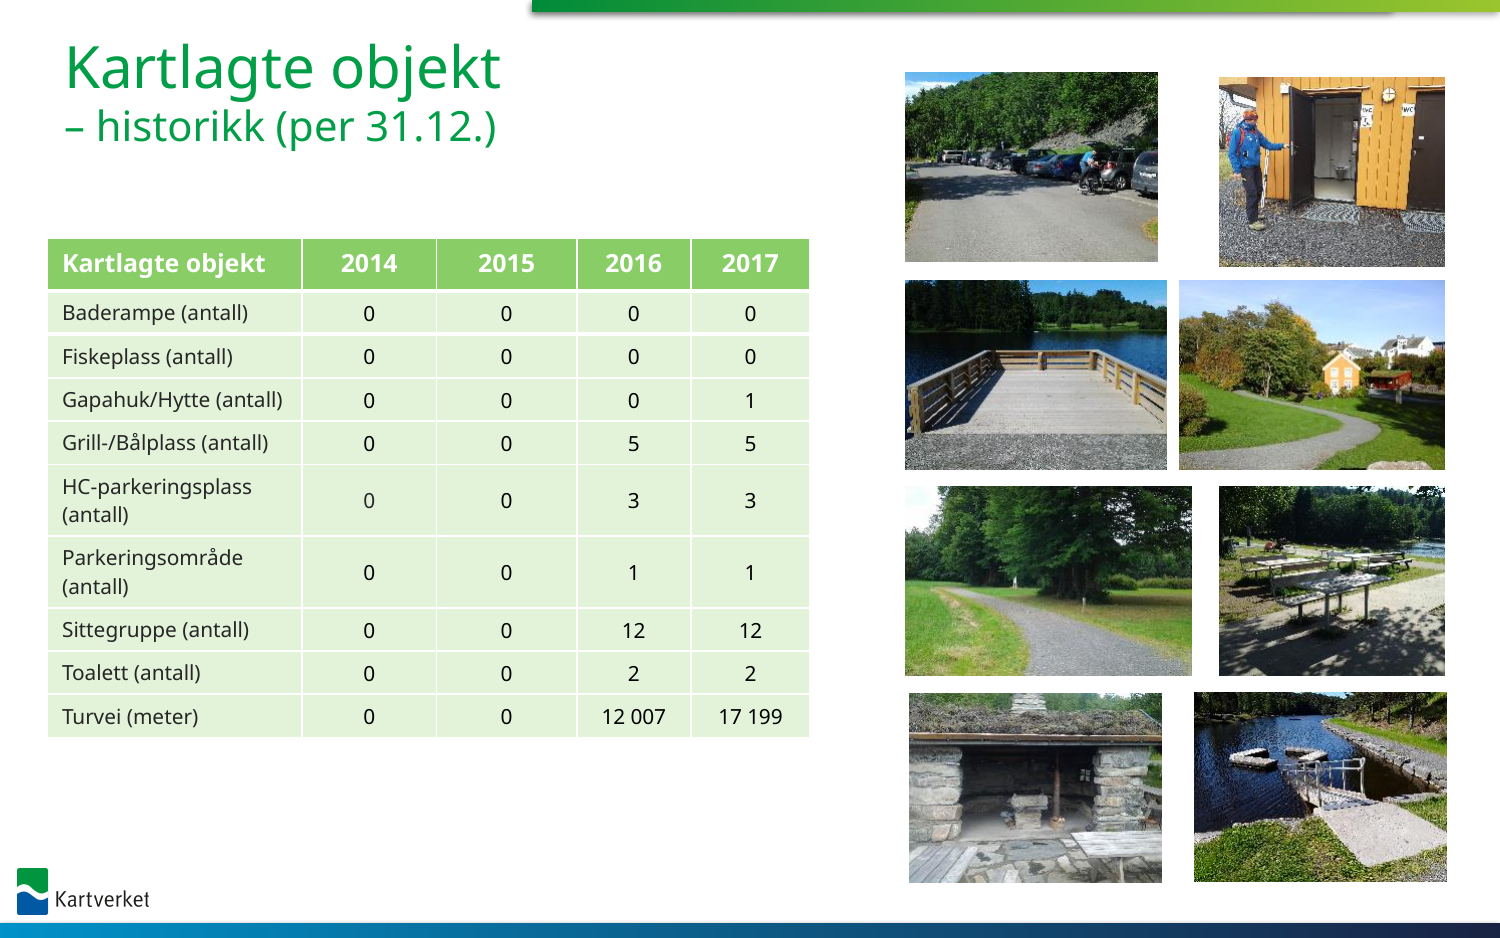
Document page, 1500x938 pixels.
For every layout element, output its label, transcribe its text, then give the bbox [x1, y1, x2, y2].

table_cell 0 [437, 465, 576, 535]
table_cell Turvei (meter) [48, 695, 301, 737]
table_cell Sittegruppe (antall) [48, 609, 301, 650]
table_cell 0 [437, 652, 576, 693]
table_cell 1 [692, 537, 809, 607]
table_cell Toalett (antall) [48, 652, 301, 693]
table_cell 12 007 [578, 695, 690, 737]
table_cell 1 [578, 537, 690, 607]
picture [1194, 692, 1448, 882]
table_cell 1 [692, 379, 809, 420]
table_cell 0 [303, 609, 436, 650]
table_cell 0 [303, 537, 436, 607]
table_cell Baderampe (antall) [48, 293, 301, 332]
table_cell 0 [303, 652, 436, 693]
table_cell 12 [692, 609, 809, 650]
table_header Kartlagte objekt [48, 239, 301, 289]
table_cell 3 [692, 465, 809, 535]
table_cell 0 [437, 609, 576, 650]
picture [1219, 77, 1445, 267]
table_cell 5 [578, 422, 690, 464]
table_cell 0 [303, 336, 436, 377]
table_cell 2 [692, 652, 809, 693]
table_cell 0 [578, 293, 690, 332]
table_cell 0 [437, 537, 576, 607]
table_cell Gapahuk/Hytte (antall) [48, 379, 301, 420]
table_header 2014 [303, 239, 436, 289]
table_cell Fiskeplass (antall) [48, 336, 301, 377]
table_cell 12 [578, 609, 690, 650]
table_cell 0 [303, 293, 436, 332]
table_cell 5 [692, 422, 809, 464]
table_header 2015 [437, 239, 576, 289]
table_cell Parkeringsområde (antall) [48, 537, 301, 607]
picture [905, 486, 1193, 676]
table_cell 0 [303, 422, 436, 464]
table_cell 0 [437, 336, 576, 377]
table_cell 0 [437, 422, 576, 464]
table_cell 0 [303, 465, 436, 535]
picture [1179, 280, 1445, 470]
table_cell 0 [437, 293, 576, 332]
table_cell Grill-/Bålplass (antall) [48, 422, 301, 464]
picture [905, 72, 1158, 262]
table_cell 0 [578, 336, 690, 377]
picture [905, 280, 1167, 470]
table_cell 2 [578, 652, 690, 693]
table_header 2017 [692, 239, 809, 289]
text_box Kartlagte objekt – historikk (per 31.12.) [49, 14, 1431, 158]
table_cell HC-parkeringsplass (antall) [48, 465, 301, 535]
table_cell 17 199 [692, 695, 809, 737]
picture [909, 693, 1163, 884]
table_cell 0 [437, 379, 576, 420]
table_cell 0 [692, 336, 809, 377]
table_cell 0 [578, 379, 690, 420]
table_cell 0 [437, 695, 576, 737]
table_header 2016 [578, 239, 690, 289]
table_cell 0 [303, 379, 436, 420]
table_cell 0 [692, 293, 809, 332]
table_cell 3 [578, 465, 690, 535]
table_cell 0 [303, 695, 436, 737]
picture [1219, 486, 1445, 676]
